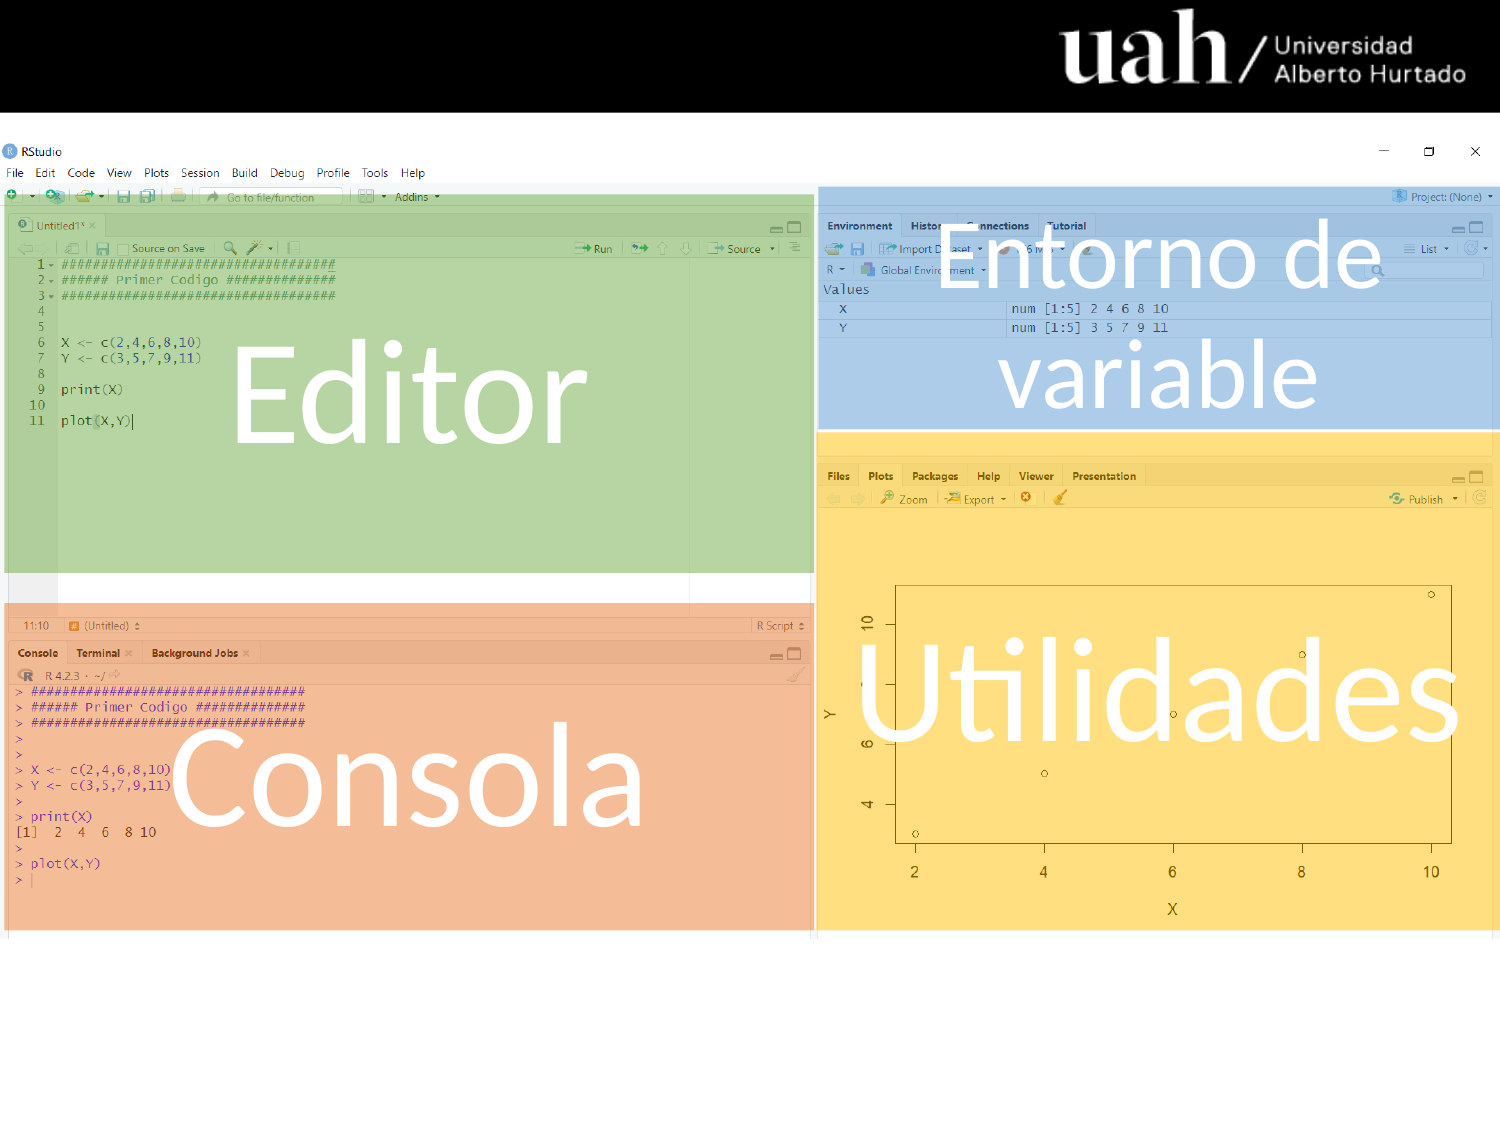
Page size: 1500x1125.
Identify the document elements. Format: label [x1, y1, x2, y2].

text_box [0, 0, 1500, 114]
picture [0, 140, 1500, 939]
picture [1057, 0, 1468, 94]
